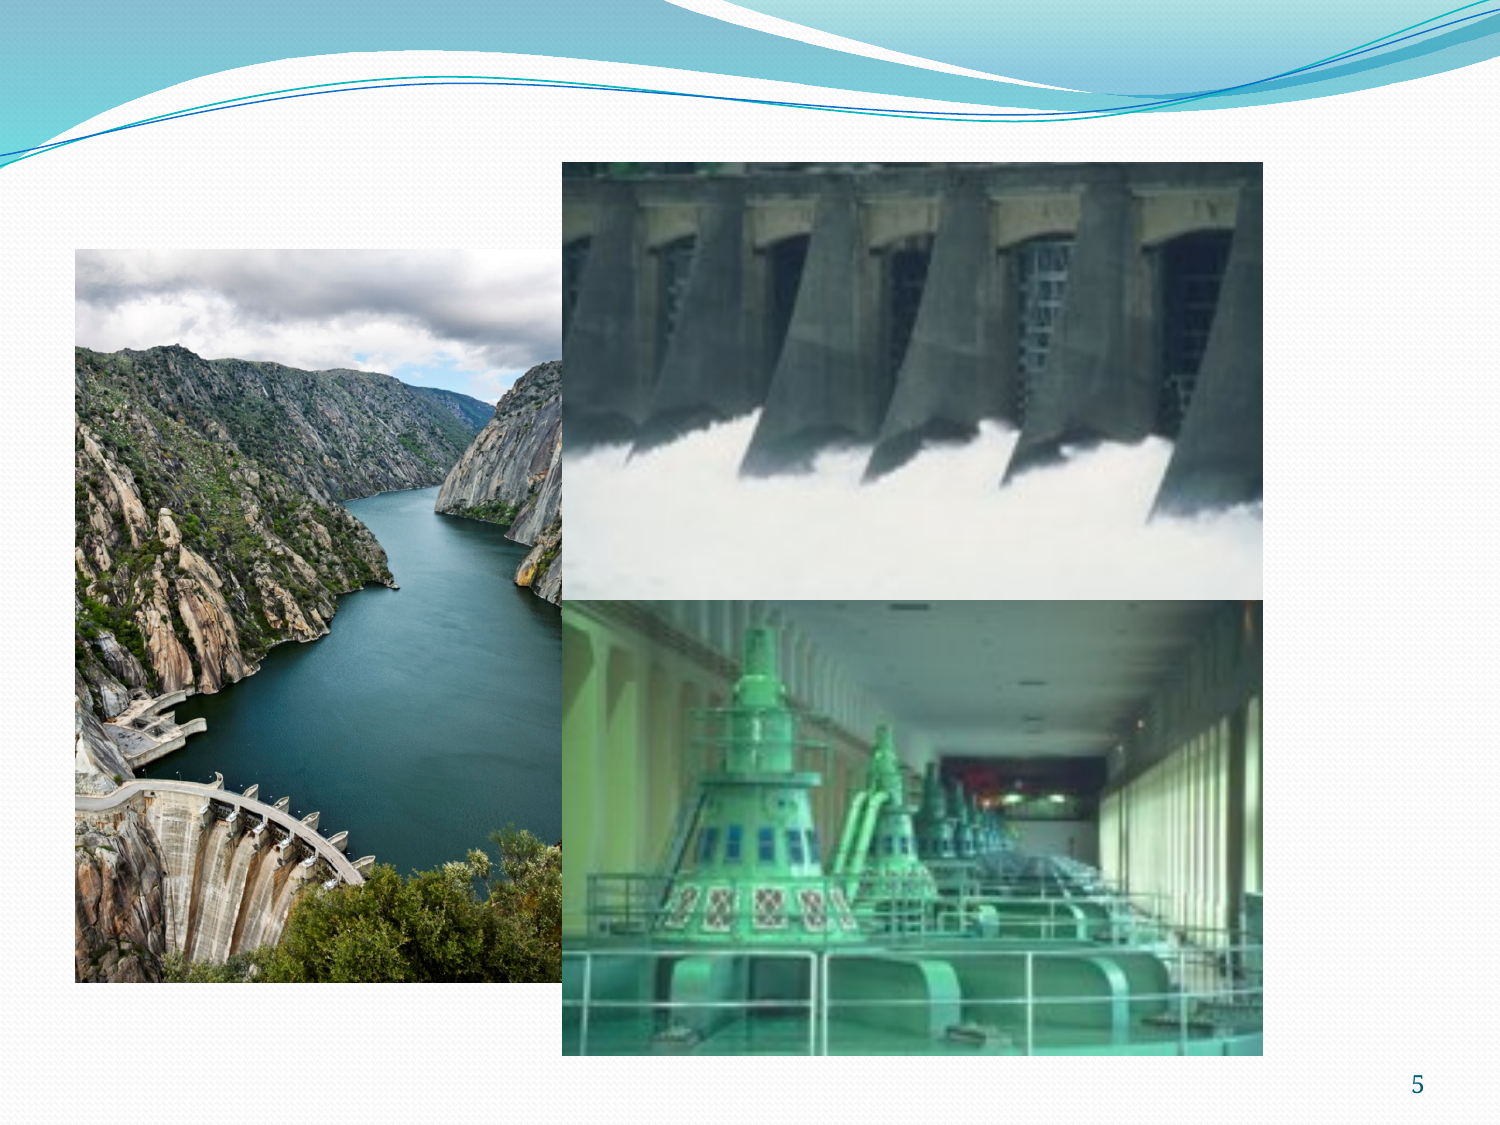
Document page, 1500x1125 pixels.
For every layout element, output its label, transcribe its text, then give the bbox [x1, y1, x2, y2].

table_cell A nuclear submarine moving slowly through the water [554, 249, 558, 983]
picture [562, 162, 1263, 601]
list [74, 249, 555, 983]
picture [562, 608, 1263, 1056]
slide_number 5 [1299, 1042, 1425, 1103]
